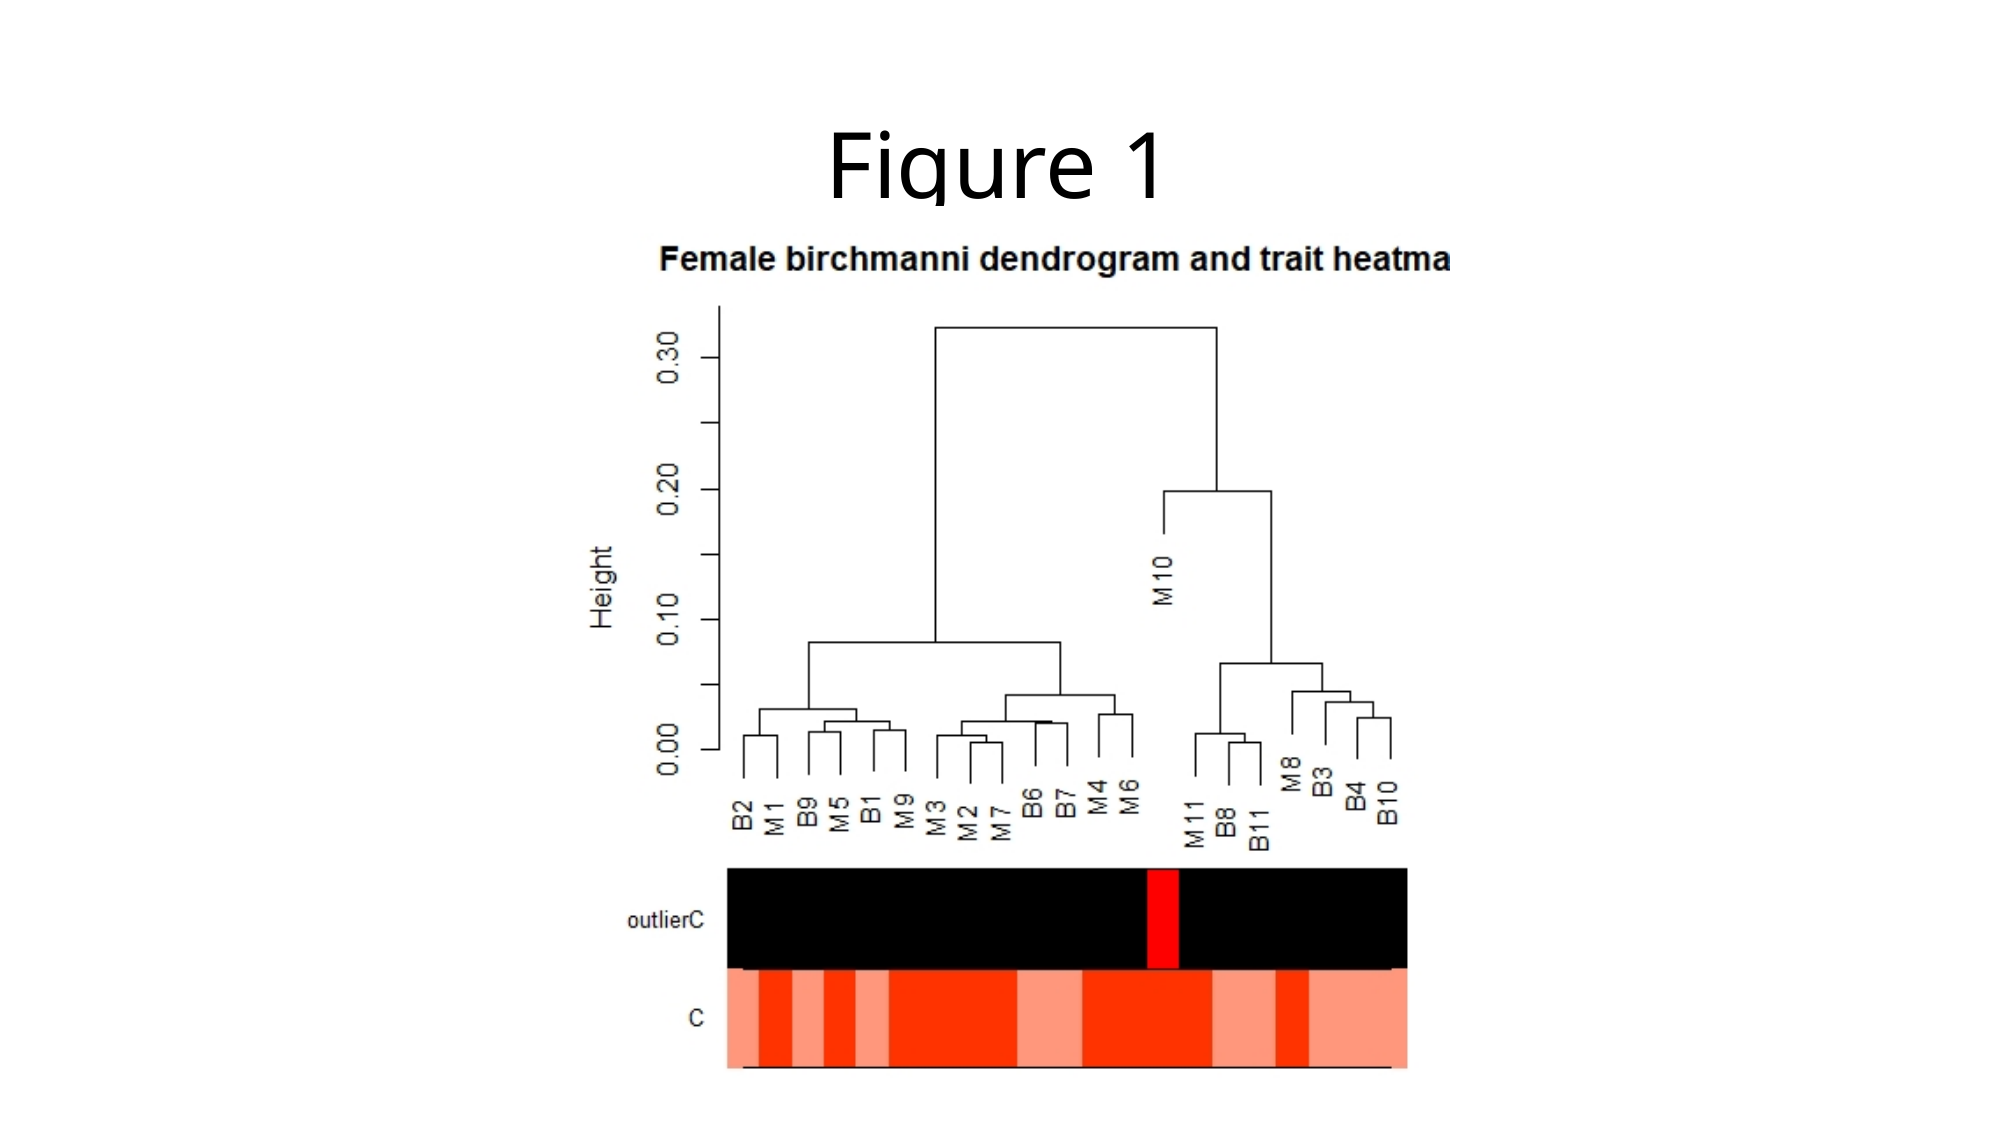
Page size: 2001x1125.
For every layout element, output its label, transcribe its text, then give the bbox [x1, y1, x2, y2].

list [550, 207, 1450, 1104]
title Figure 1 [137, 59, 1863, 278]
